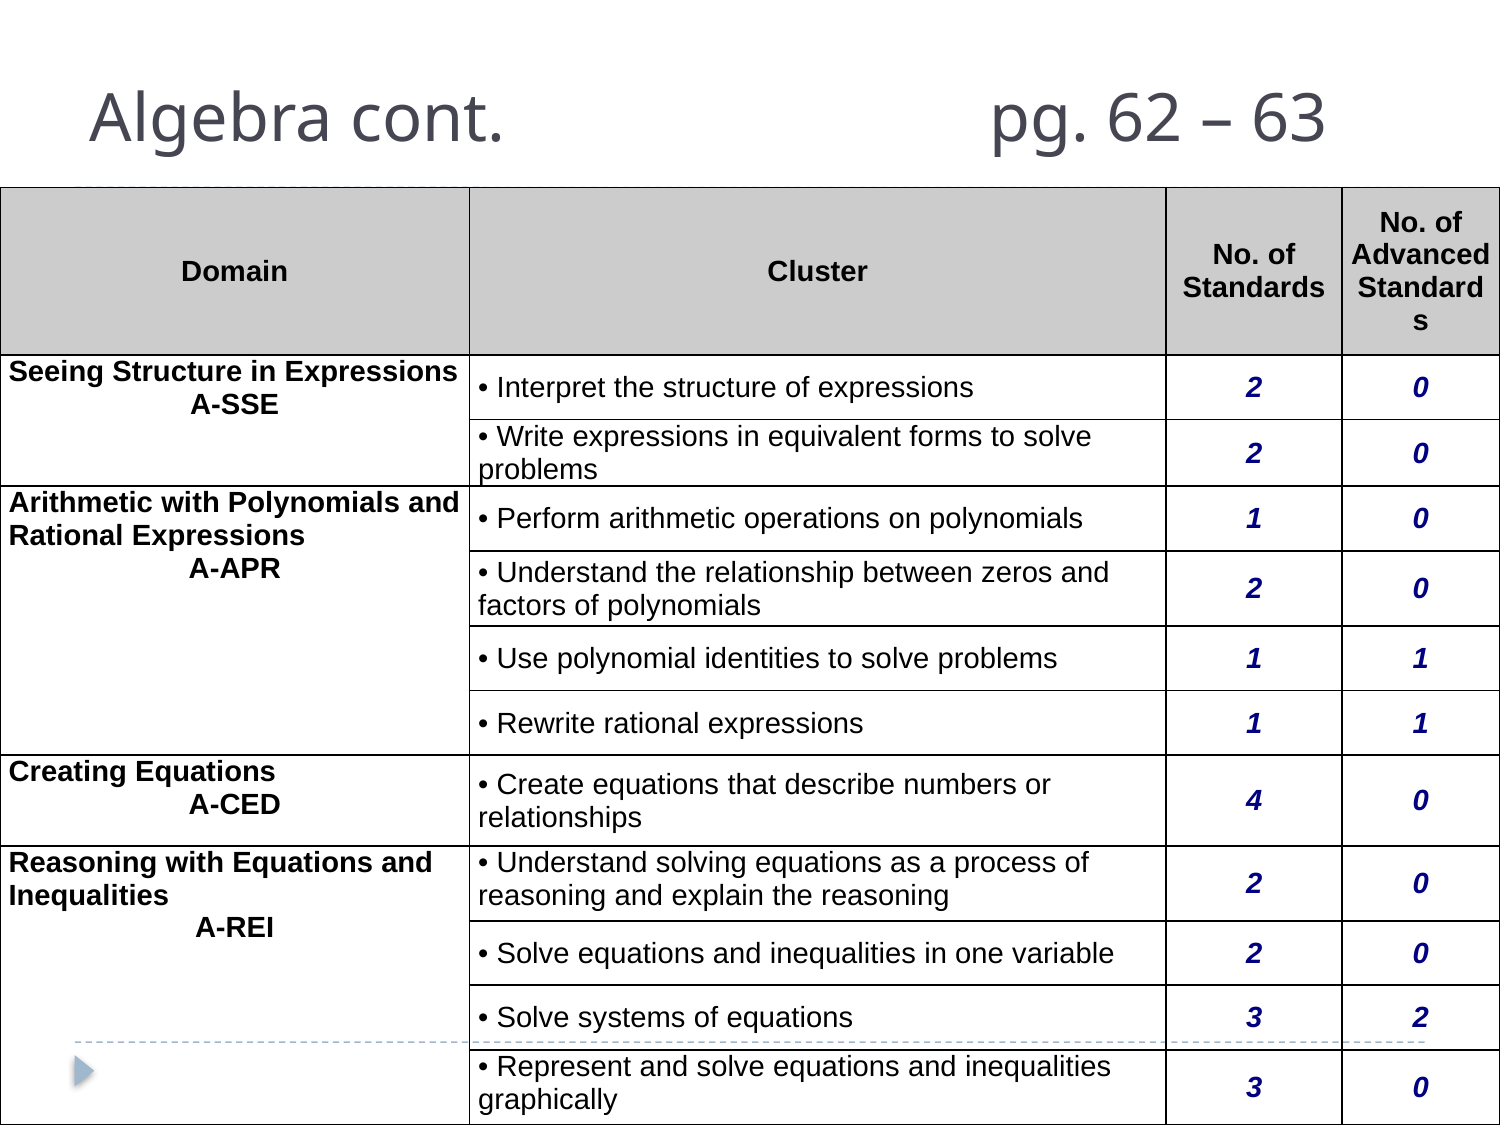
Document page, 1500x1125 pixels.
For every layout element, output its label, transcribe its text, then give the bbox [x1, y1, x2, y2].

table_cell • Create equations that describe numbers or relationships [470, 756, 1165, 845]
table_cell • Solve equations and inequalities in one variable [470, 922, 1165, 984]
table_cell 4 [1167, 756, 1341, 845]
table_header No. of Advanced Standards [1343, 188, 1499, 354]
table_cell Reasoning with Equations and Inequalities A-REI [1, 847, 469, 1124]
table_cell 0 [1343, 847, 1499, 920]
table_cell 3 [1167, 986, 1341, 1049]
table_cell 0 [1343, 922, 1499, 984]
table_cell • Perform arithmetic operations on polynomials [470, 487, 1165, 550]
table_cell • Write expressions in equivalent forms to solve problems [470, 420, 1165, 485]
table_header Domain [1, 188, 469, 354]
table_cell 0 [1343, 1051, 1499, 1124]
table_cell 0 [1343, 487, 1499, 550]
table_cell 1 [1167, 487, 1341, 550]
table_cell 1 [1343, 627, 1499, 690]
table_cell 0 [1343, 756, 1499, 845]
table_cell Creating Equations A-CED [1, 756, 469, 845]
table_cell 2 [1343, 986, 1499, 1049]
table_cell 3 [1167, 1051, 1341, 1124]
table_cell • Solve systems of equations [470, 986, 1165, 1049]
table_header Cluster [470, 188, 1165, 354]
table_cell 0 [1343, 552, 1499, 625]
table_cell Seeing Structure in Expressions A-SSE [1, 356, 469, 485]
table_cell • Interpret the structure of expressions [470, 356, 1165, 419]
table_cell 0 [1343, 356, 1499, 419]
table_cell 2 [1167, 922, 1341, 984]
table_header No. of Standards [1167, 188, 1341, 354]
table_cell 2 [1167, 847, 1341, 920]
table_cell • Represent and solve equations and inequalities graphically [470, 1051, 1165, 1124]
table_cell 1 [1167, 691, 1341, 754]
table_cell • Understand the relationship between zeros and factors of polynomials [470, 552, 1165, 625]
table_cell 0 [1343, 420, 1499, 485]
table_cell 2 [1167, 552, 1341, 625]
table_cell 1 [1167, 627, 1341, 690]
title Algebra cont. pg. 62 – 63 [75, 0, 1425, 163]
table_cell • Rewrite rational expressions [470, 691, 1165, 754]
table_cell • Understand solving equations as a process of reasoning and explain the reasoning [470, 847, 1165, 920]
table_cell 1 [1343, 691, 1499, 754]
table_cell • Use polynomial identities to solve problems [470, 627, 1165, 690]
table_cell 2 [1167, 356, 1341, 419]
table_cell 2 [1167, 420, 1341, 485]
table_cell Arithmetic with Polynomials and Rational Expressions A-APR [1, 487, 469, 754]
